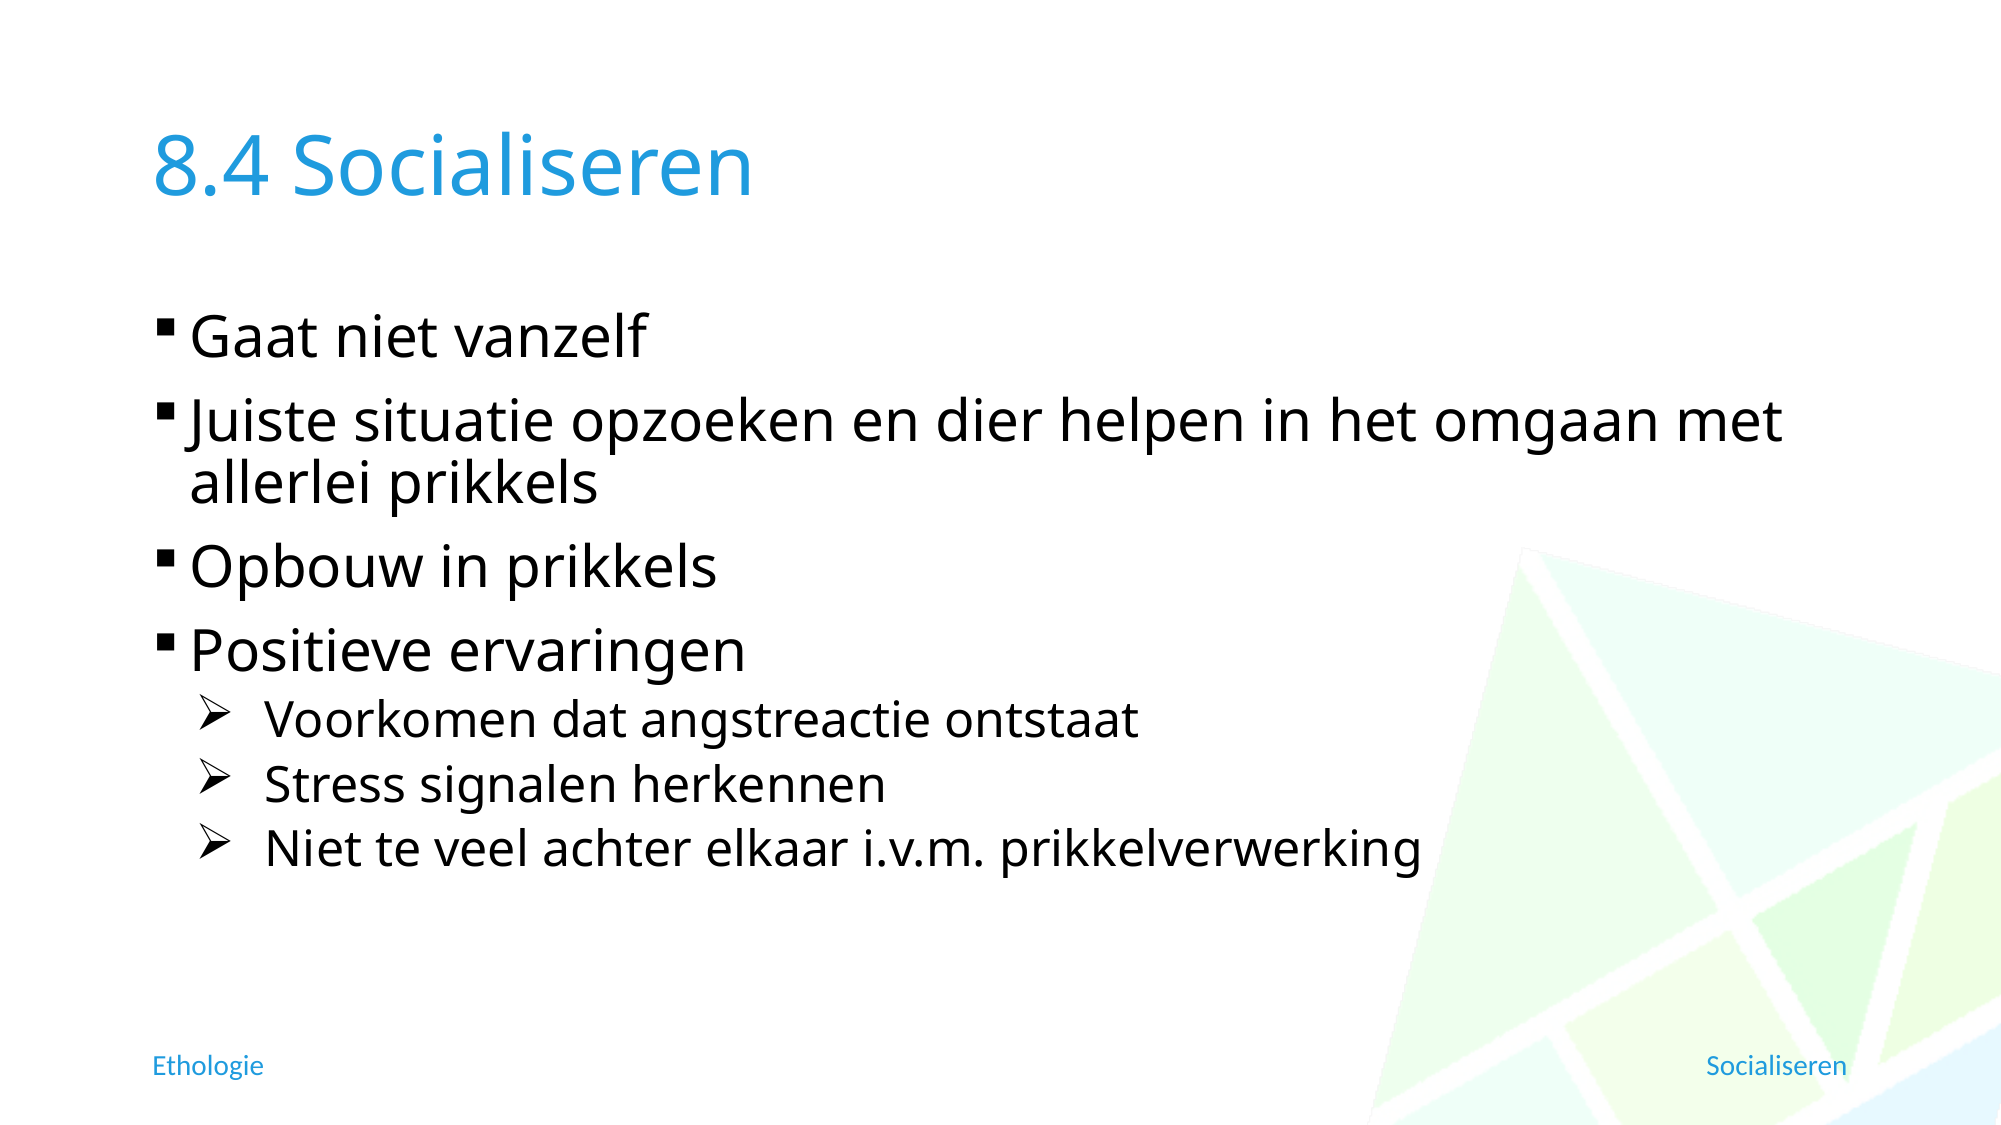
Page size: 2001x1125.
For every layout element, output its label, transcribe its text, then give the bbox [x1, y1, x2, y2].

title 8.4 Socialiseren [137, 59, 1863, 278]
list Socialiseren [1412, 1042, 1863, 1103]
list Ethologie [137, 1042, 588, 1103]
list Gaat niet vanzelf Juiste situatie opzoeken en dier helpen in het omgaan met allerlei prikkels Opbouw in prikkels Positieve ervaringen Voorkomen dat angstreactie ontstaat Stress signalen herkennen Niet te veel achter elkaar i.v.m. prikkelverwerking [137, 299, 1863, 1014]
